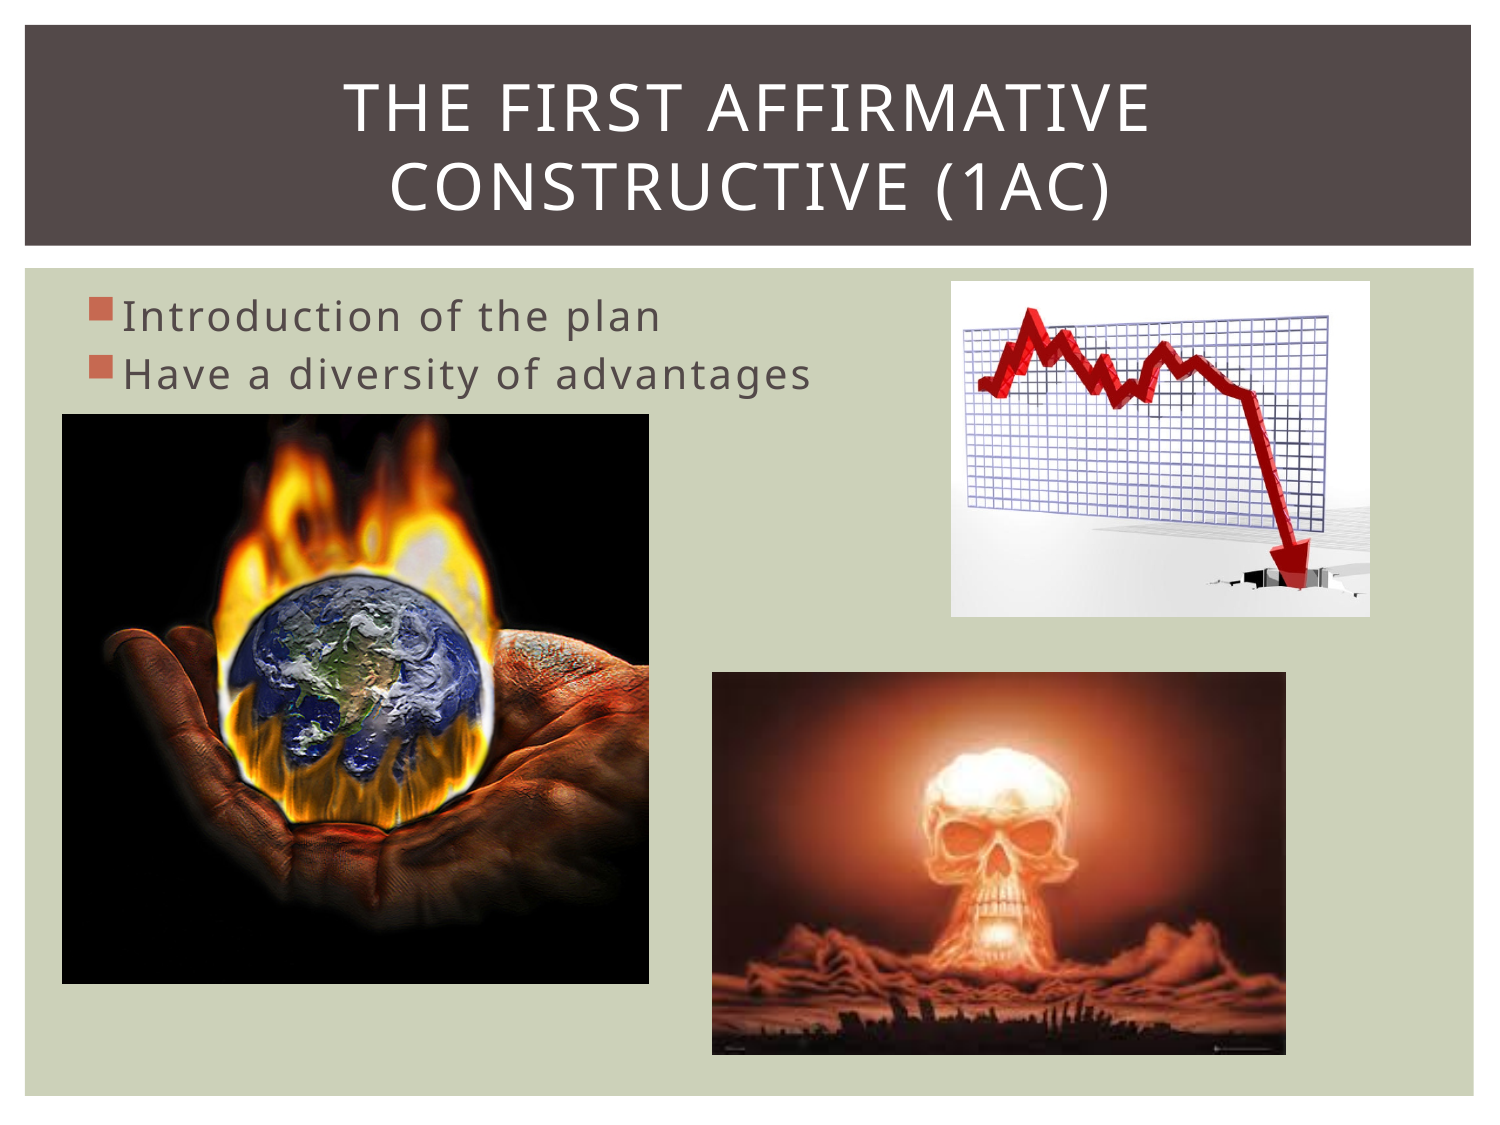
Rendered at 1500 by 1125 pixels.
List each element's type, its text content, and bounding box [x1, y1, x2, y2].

picture [712, 672, 1286, 1055]
picture [951, 281, 1370, 617]
title The First Affirmative Constructive (1AC) [62, 58, 1438, 232]
picture [62, 414, 650, 984]
list Introduction of the plan Have a diversity of advantages [62, 281, 1442, 1005]
